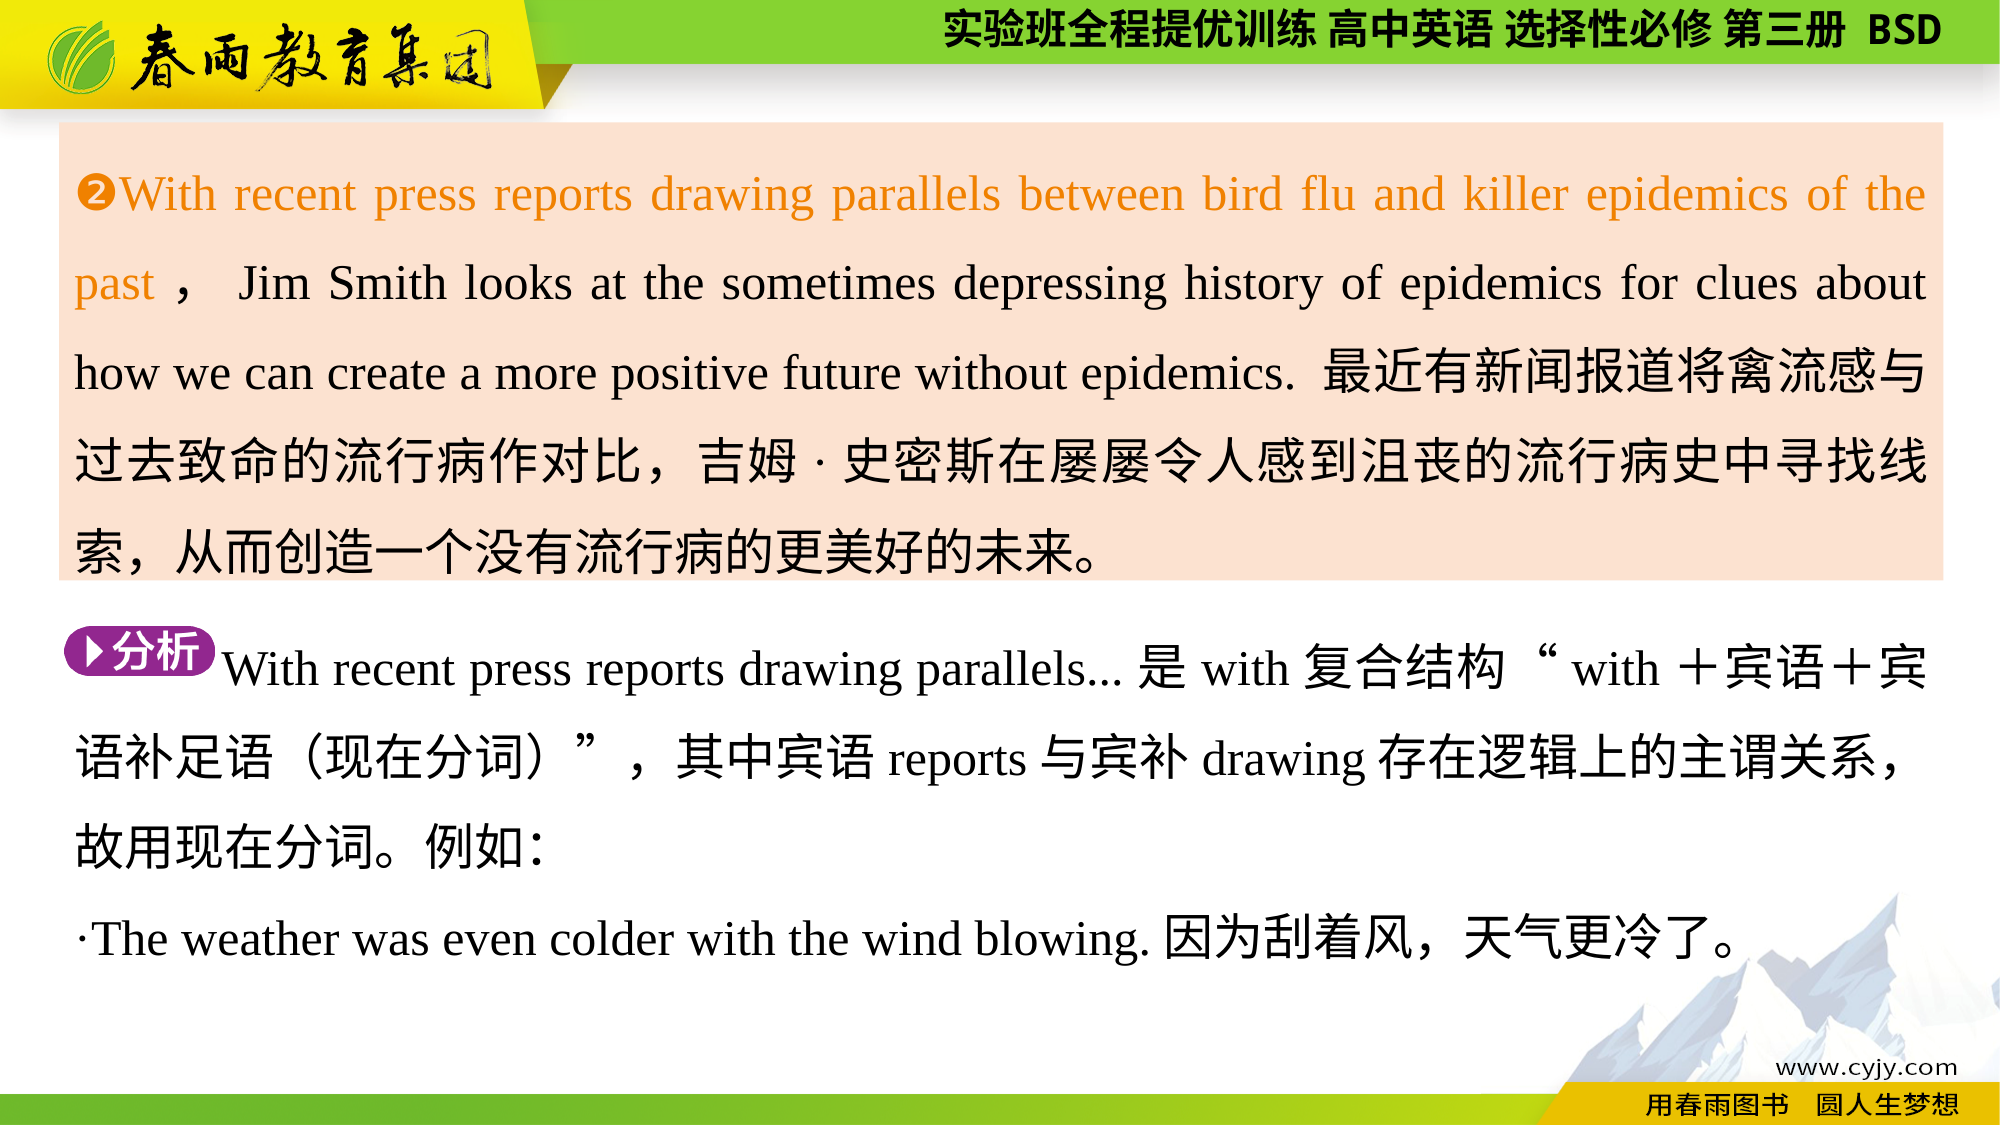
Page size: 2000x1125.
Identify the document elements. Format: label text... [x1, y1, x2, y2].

list ❷With recent press reports drawing parallels between bird flu and killer epidemics of the past，Jim Smith looks at the sometimes depressing history of epidemics for clues about how we can create a more positive future without epidemics. 最近有新闻报道将禽流感与过去致命的流行病作对比，吉姆·史密斯在屡屡令人感到沮丧的流行病史中寻找线索，从而创造一个没有流行病的更美好的未来。 [59, 122, 1944, 581]
text_box With recent press reports drawing parallels...是with复合结构“with＋宾语＋宾语补足语（现在分词）”，其中宾语reports与宾补drawing存在逻辑上的主谓关系，故用现在分词。例如： ·The weather was even colder with the wind blowing.因为刮着风，天气更冷了。 [59, 597, 1944, 973]
picture [0, 0, 2000, 1125]
